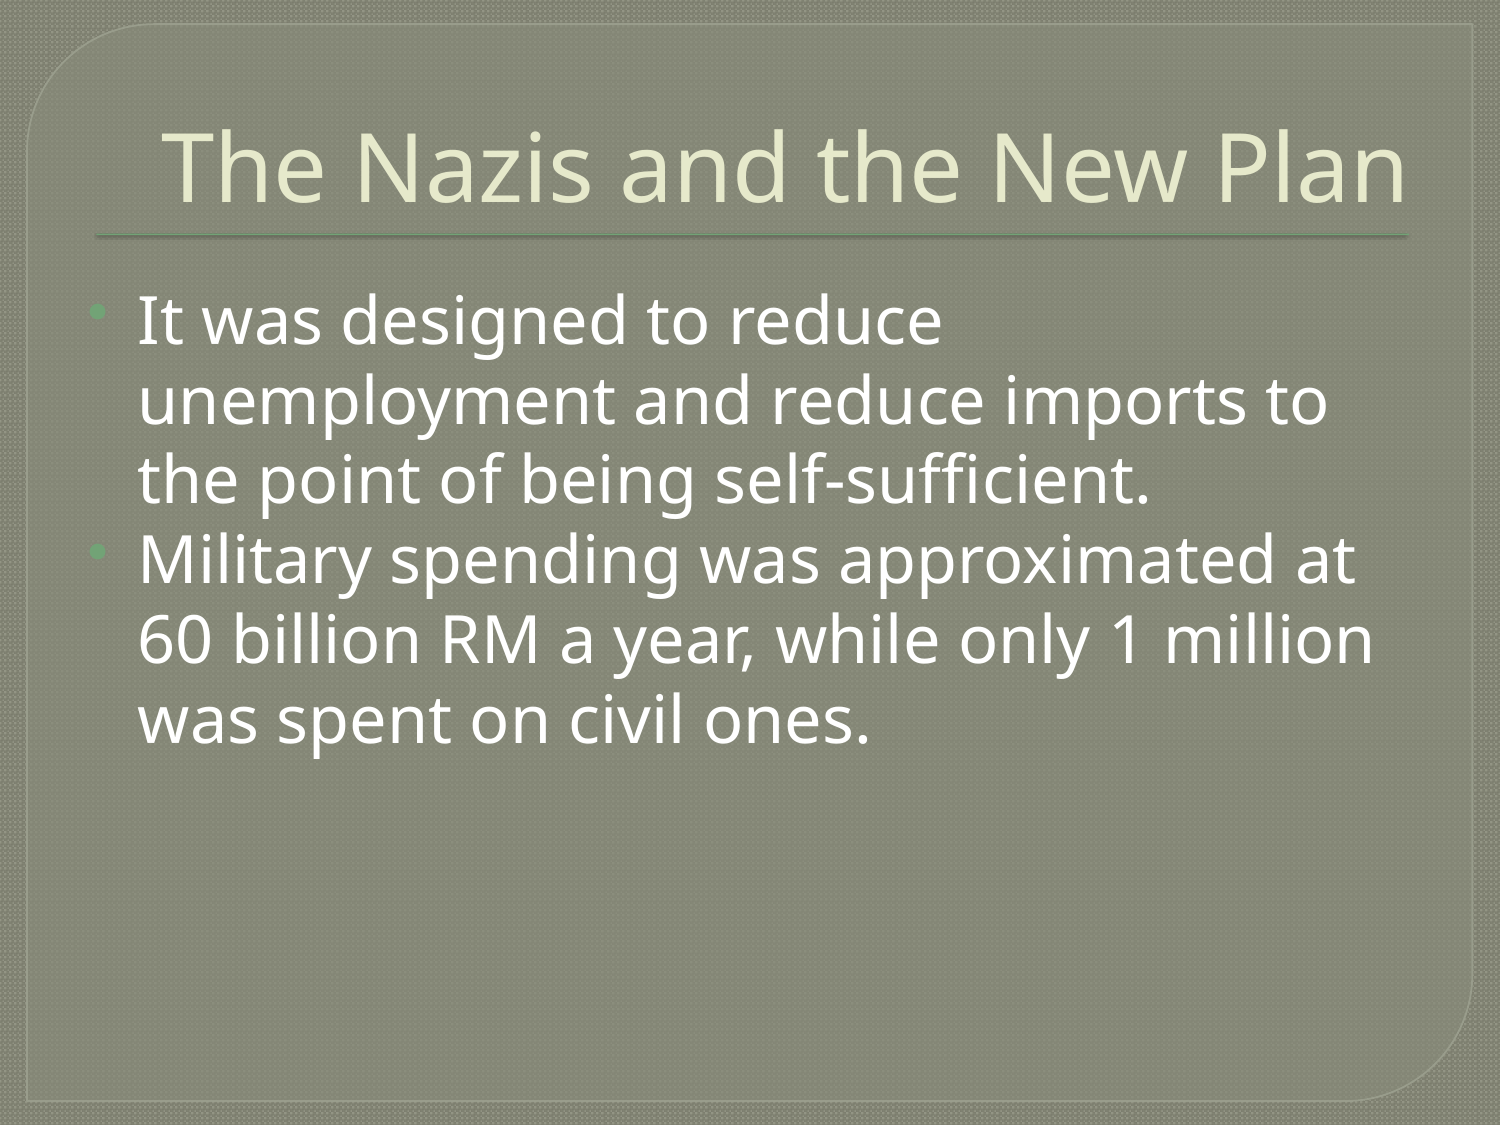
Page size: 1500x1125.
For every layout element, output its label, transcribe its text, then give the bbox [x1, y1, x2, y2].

list It was designed to reduce unemployment and reduce imports to the point of being self-sufficient. Military spending was approximated at 60 billion RM a year, while only 1 million was spent on civil ones. [75, 270, 1425, 1013]
title The Nazis and the New Plan [75, 41, 1425, 230]
